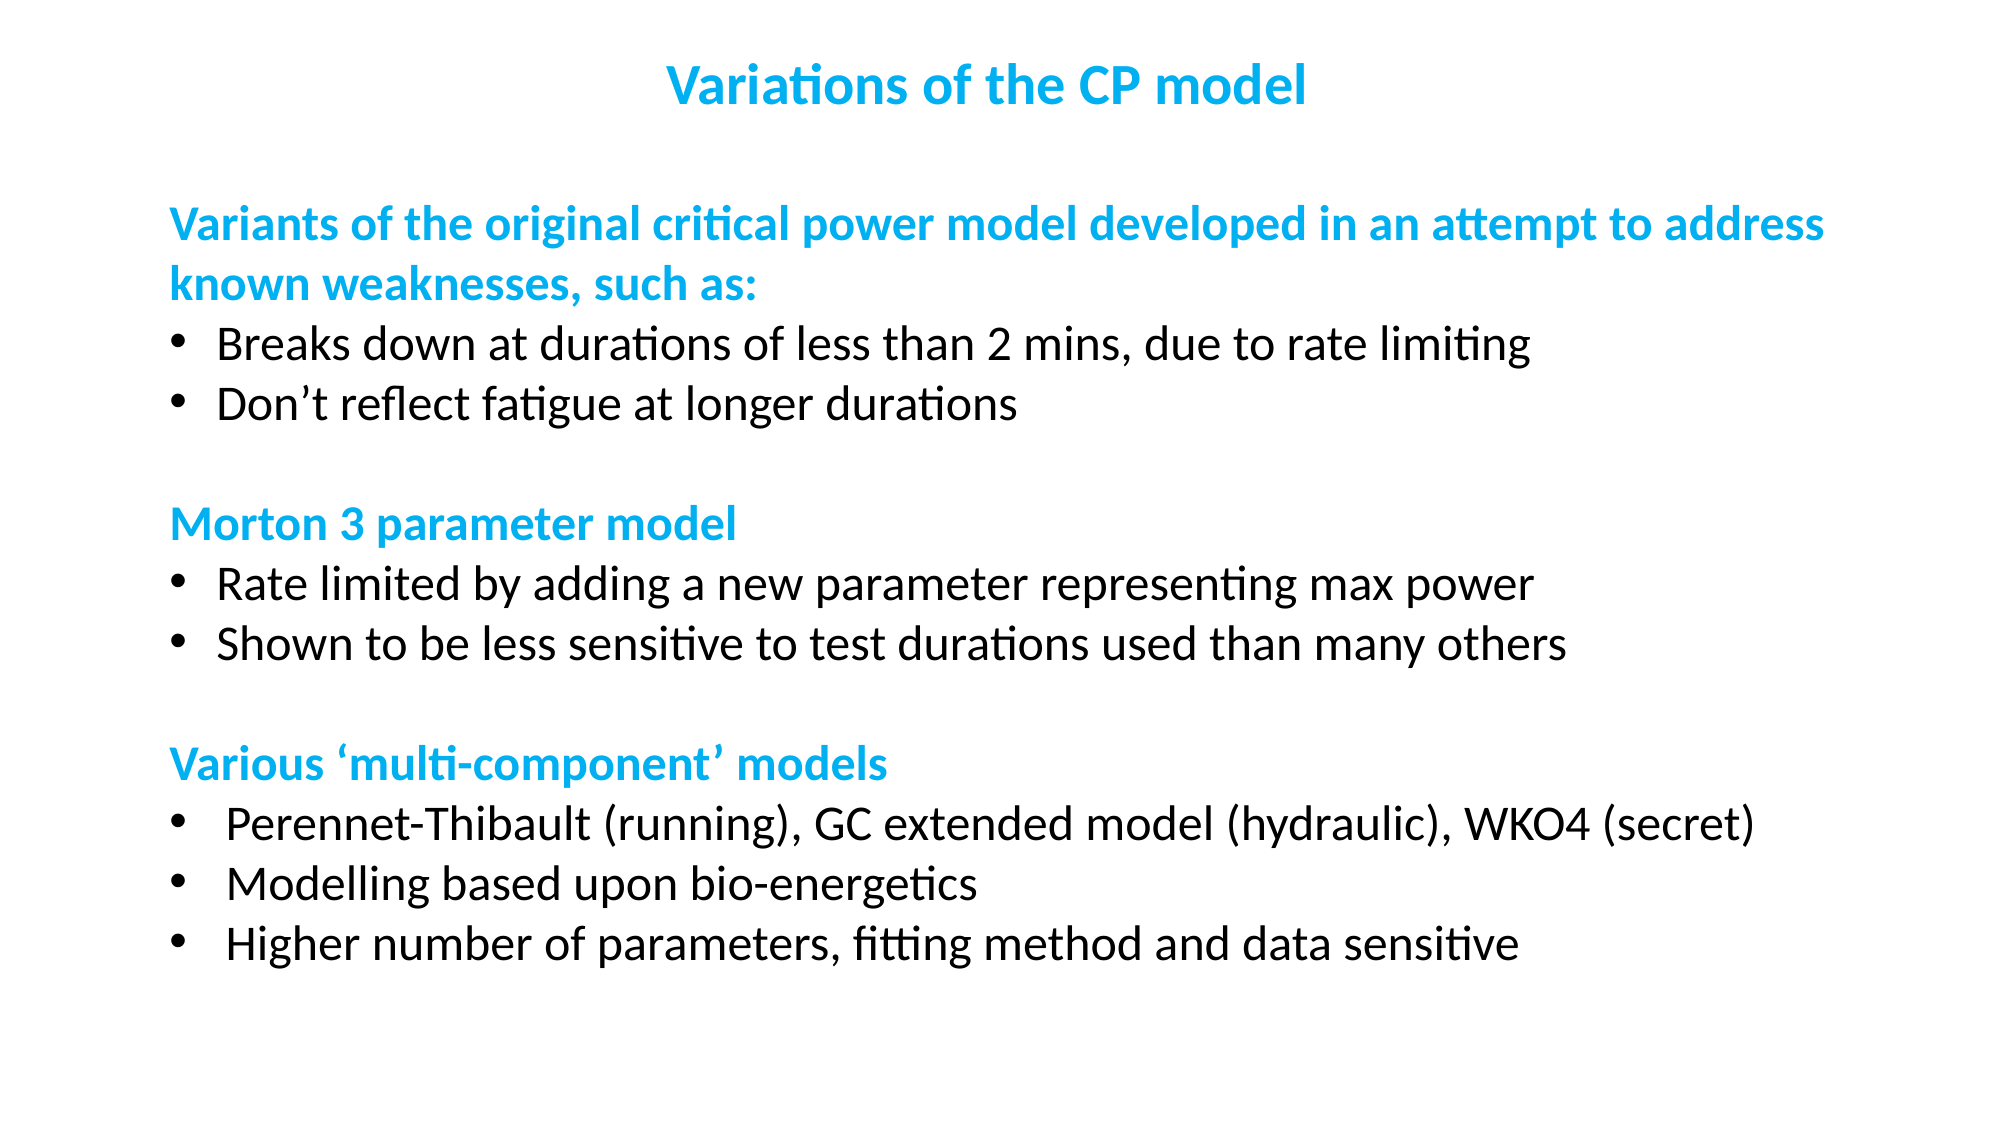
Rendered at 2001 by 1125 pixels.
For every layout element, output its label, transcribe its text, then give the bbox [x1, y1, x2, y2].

text_box Variants of the original critical power model developed in an attempt to address known weaknesses, such as: Breaks down at durations of less than 2 mins, due to rate limiting Don’t reflect fatigue at longer durations Morton 3 parameter model Rate limited by adding a new parameter representing max power Shown to be less sensitive to test durations used than many others Various ‘multi-component’ models Perennet-Thibault (running), GC extended model (hydraulic), WKO4 (secret) Modelling based upon bio-energetics Higher number of parameters, fitting method and data sensitive [154, 183, 1961, 1098]
text_box Variations of the CP model [549, 38, 1425, 124]
